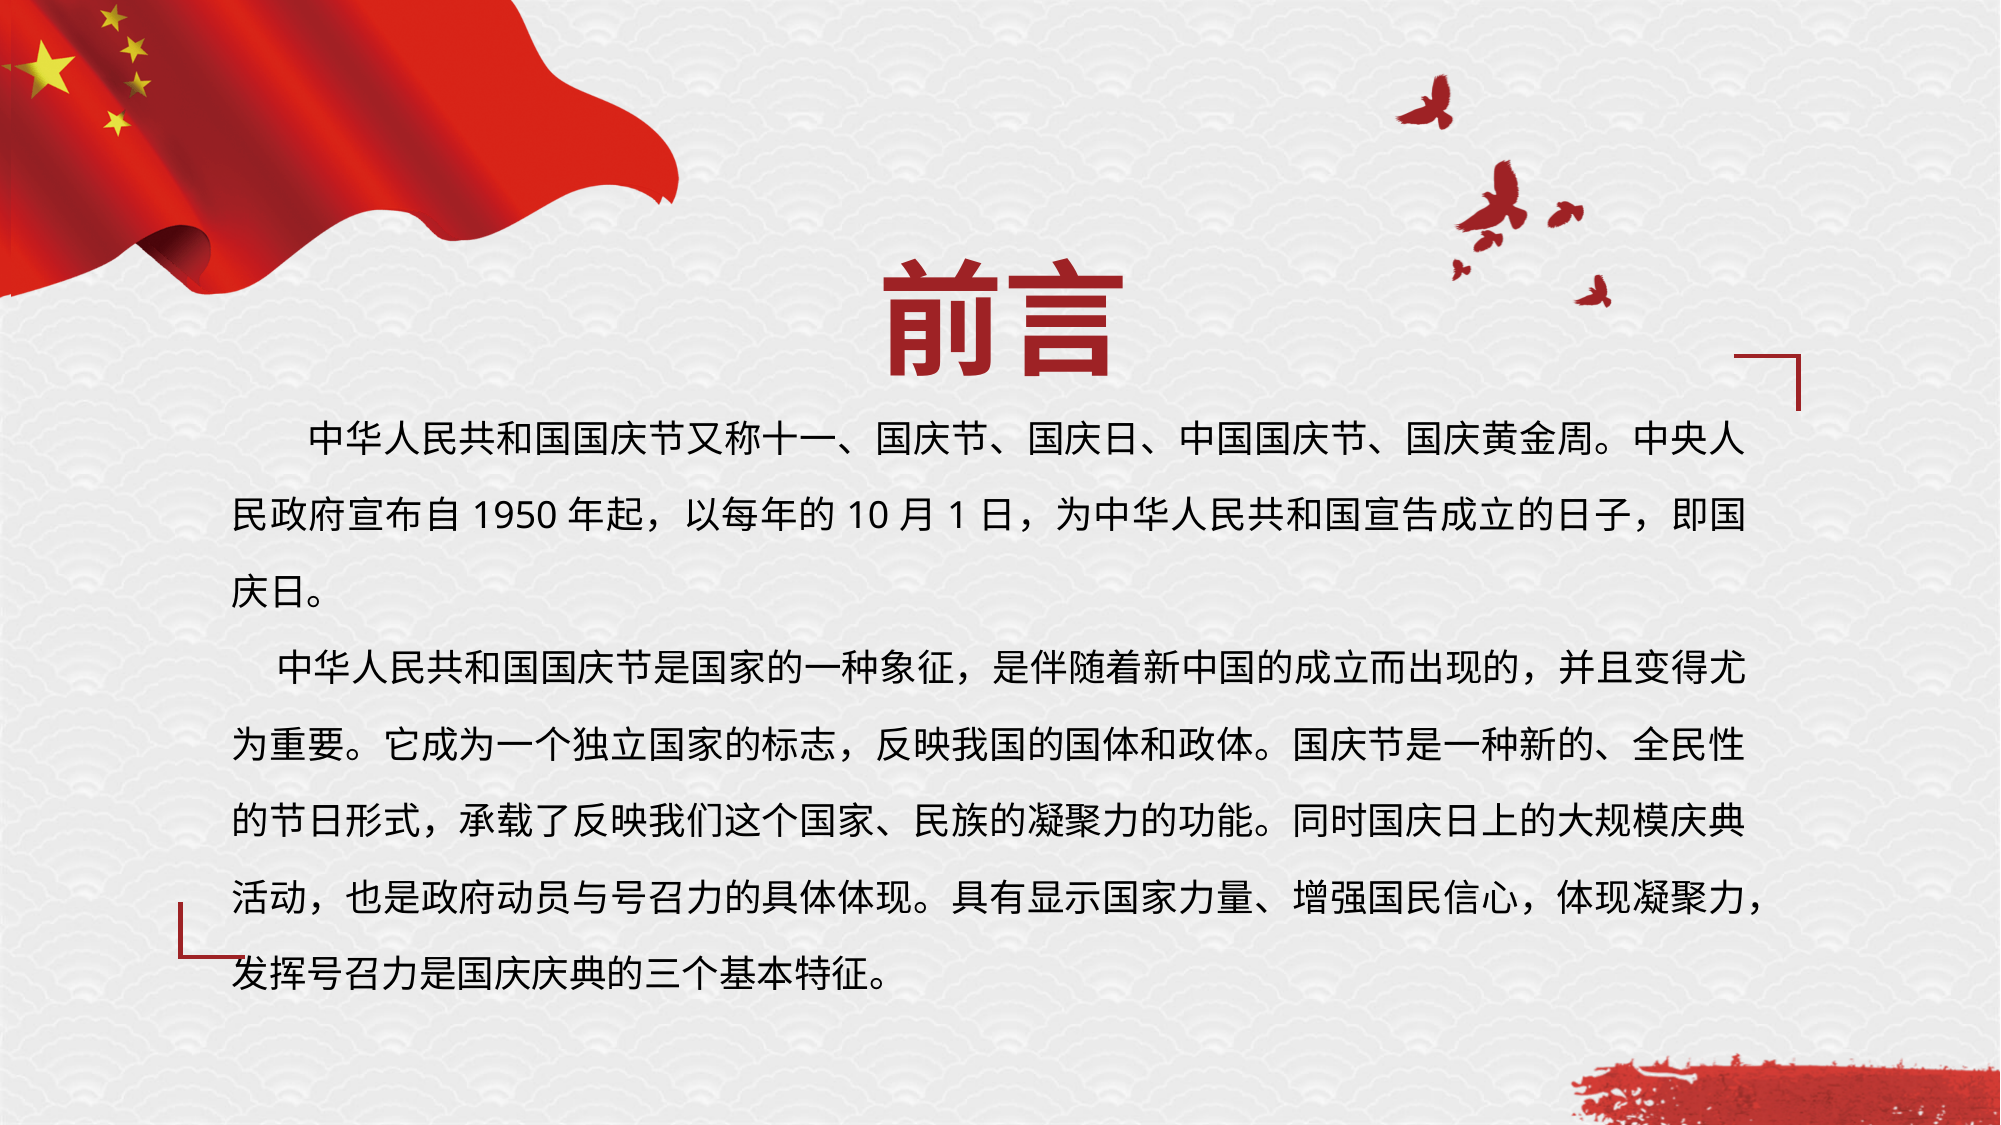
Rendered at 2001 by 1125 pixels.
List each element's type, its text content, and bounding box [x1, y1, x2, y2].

picture [0, 0, 2001, 1125]
text_box 中华人民共和国国庆节又称十一、国庆节、国庆日、中国国庆节、国庆黄金周。中央人民政府宣布自1950年起，以每年的10月1日，为中华人民共和国宣告成立的日子，即国庆日。 中华人民共和国国庆节是国家的一种象征，是伴随着新中国的成立而出现的，并且变得尤为重要。它成为一个独立国家的标志，反映我国的国体和政体。国庆节是一种新的、全民性的节日形式，承载了反映我们这个国家、民族的凝聚力的功能。同时国庆日上的大规模庆典活动，也是政府动员与号召力的具体体现。具有显示国家力量、增强国民信心，体现凝聚力，发挥号召力是国庆庆典的三个基本特征。 [216, 375, 1763, 1003]
text_box [1733, 355, 1799, 411]
text_box 前言 [864, 233, 1200, 375]
text_box [179, 902, 246, 958]
